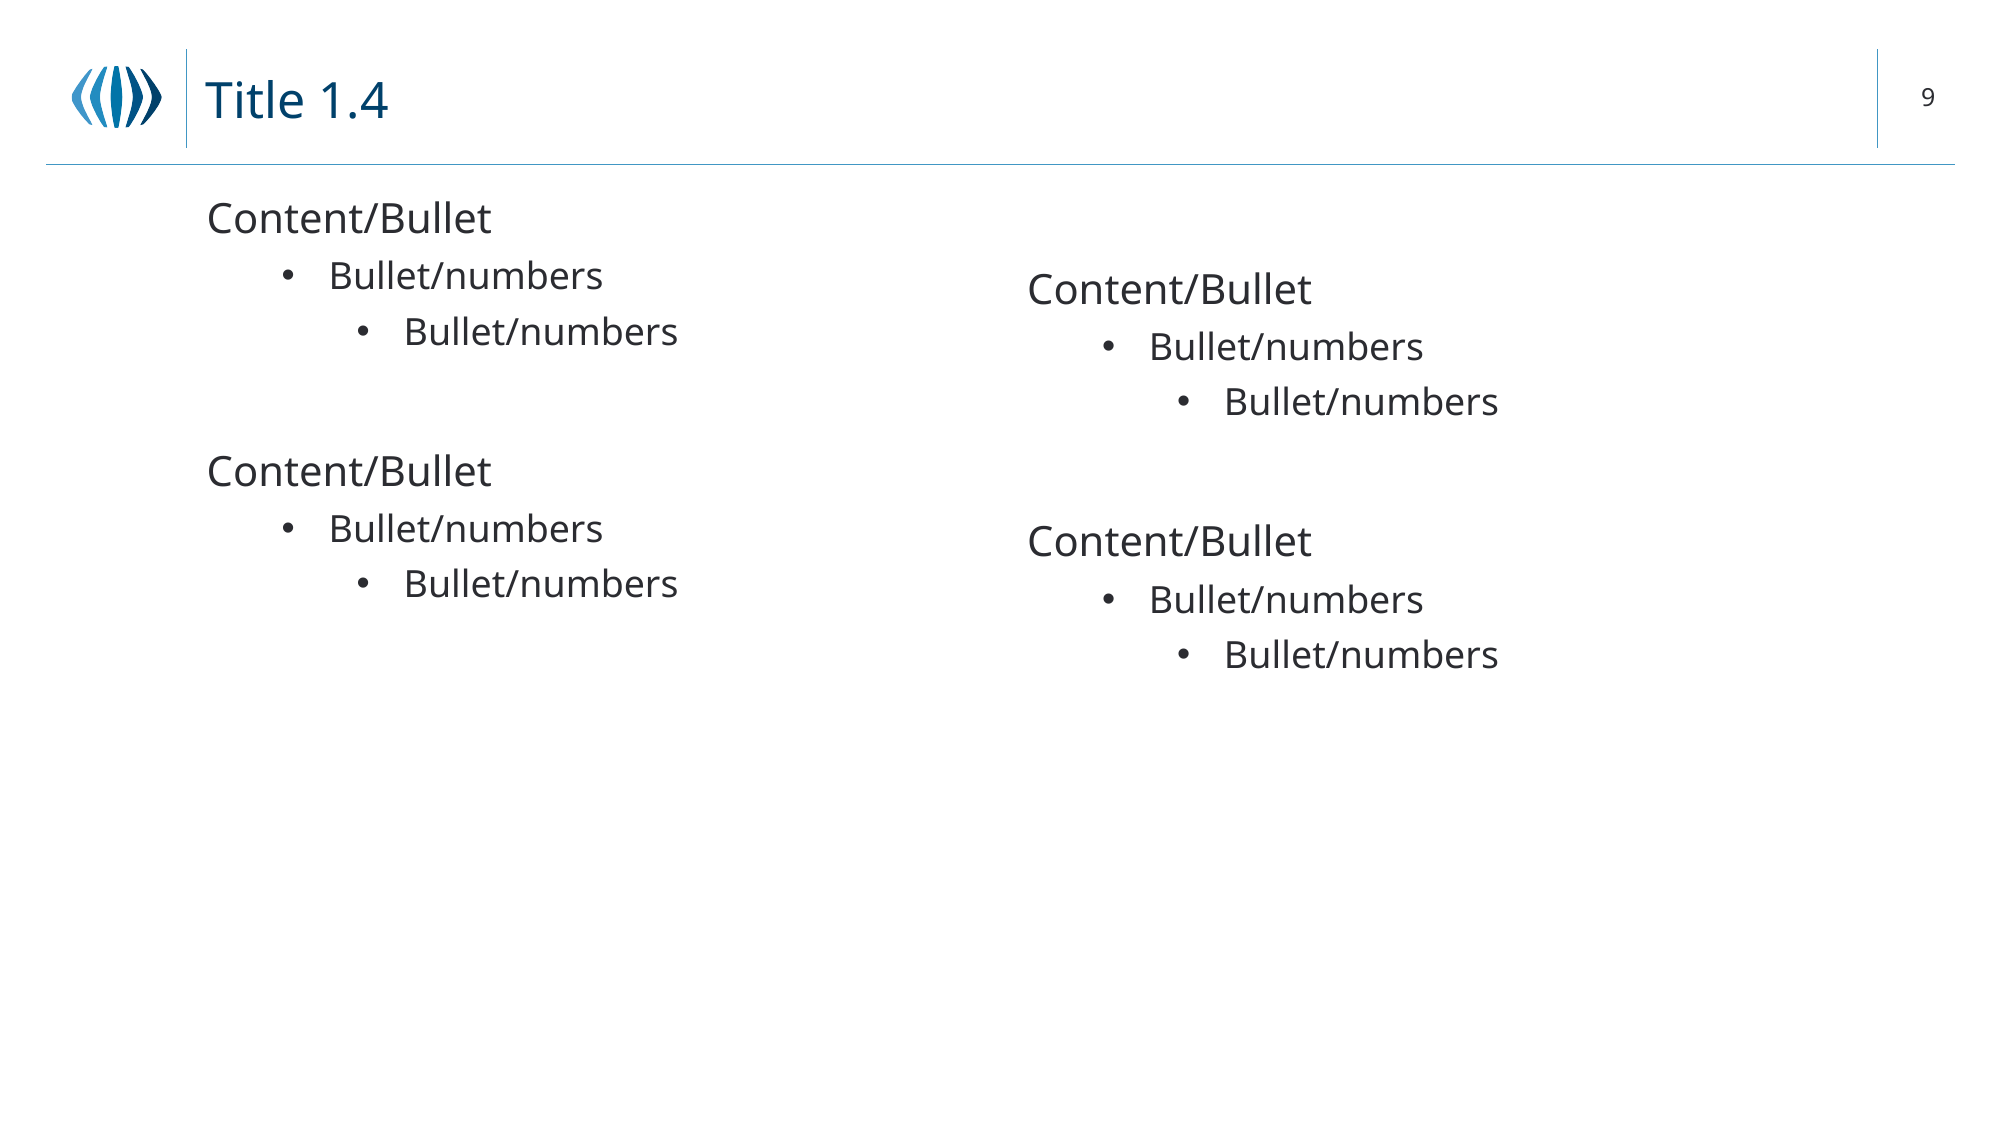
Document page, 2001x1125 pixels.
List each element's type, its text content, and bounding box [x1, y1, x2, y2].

list Content/Bullet Bullet/numbers Bullet/numbers Content/Bullet Bullet/numbers Bullet/numbers Content/Bullet Bullet/numbers Bullet/numbers Content/Bullet Bullet/numbers Bullet/numbers [191, 184, 1863, 1031]
title Title 1.4 [190, 49, 1863, 149]
picture [71, 66, 166, 135]
